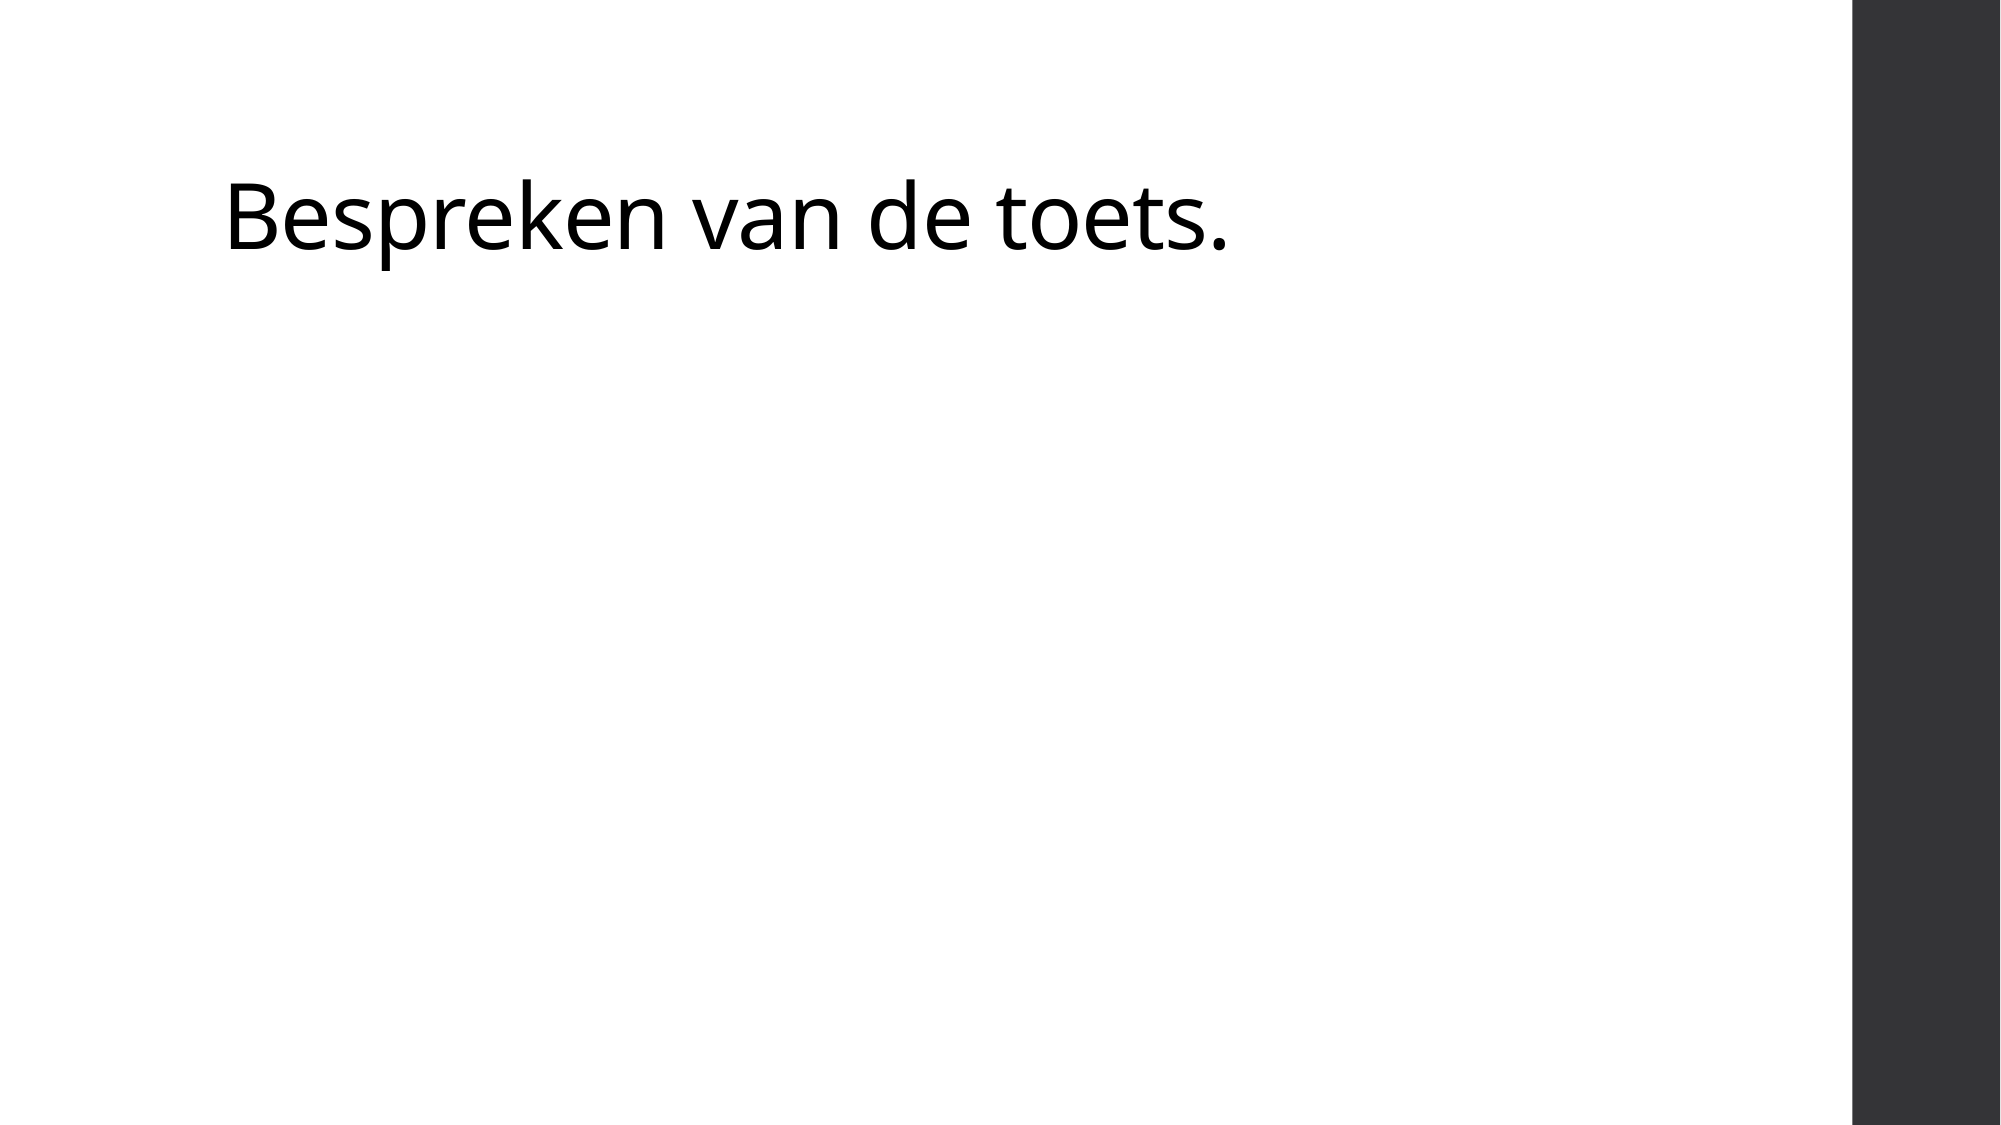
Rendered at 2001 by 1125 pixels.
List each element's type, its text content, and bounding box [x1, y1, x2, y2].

title Bespreken van de toets. [206, 60, 1797, 278]
